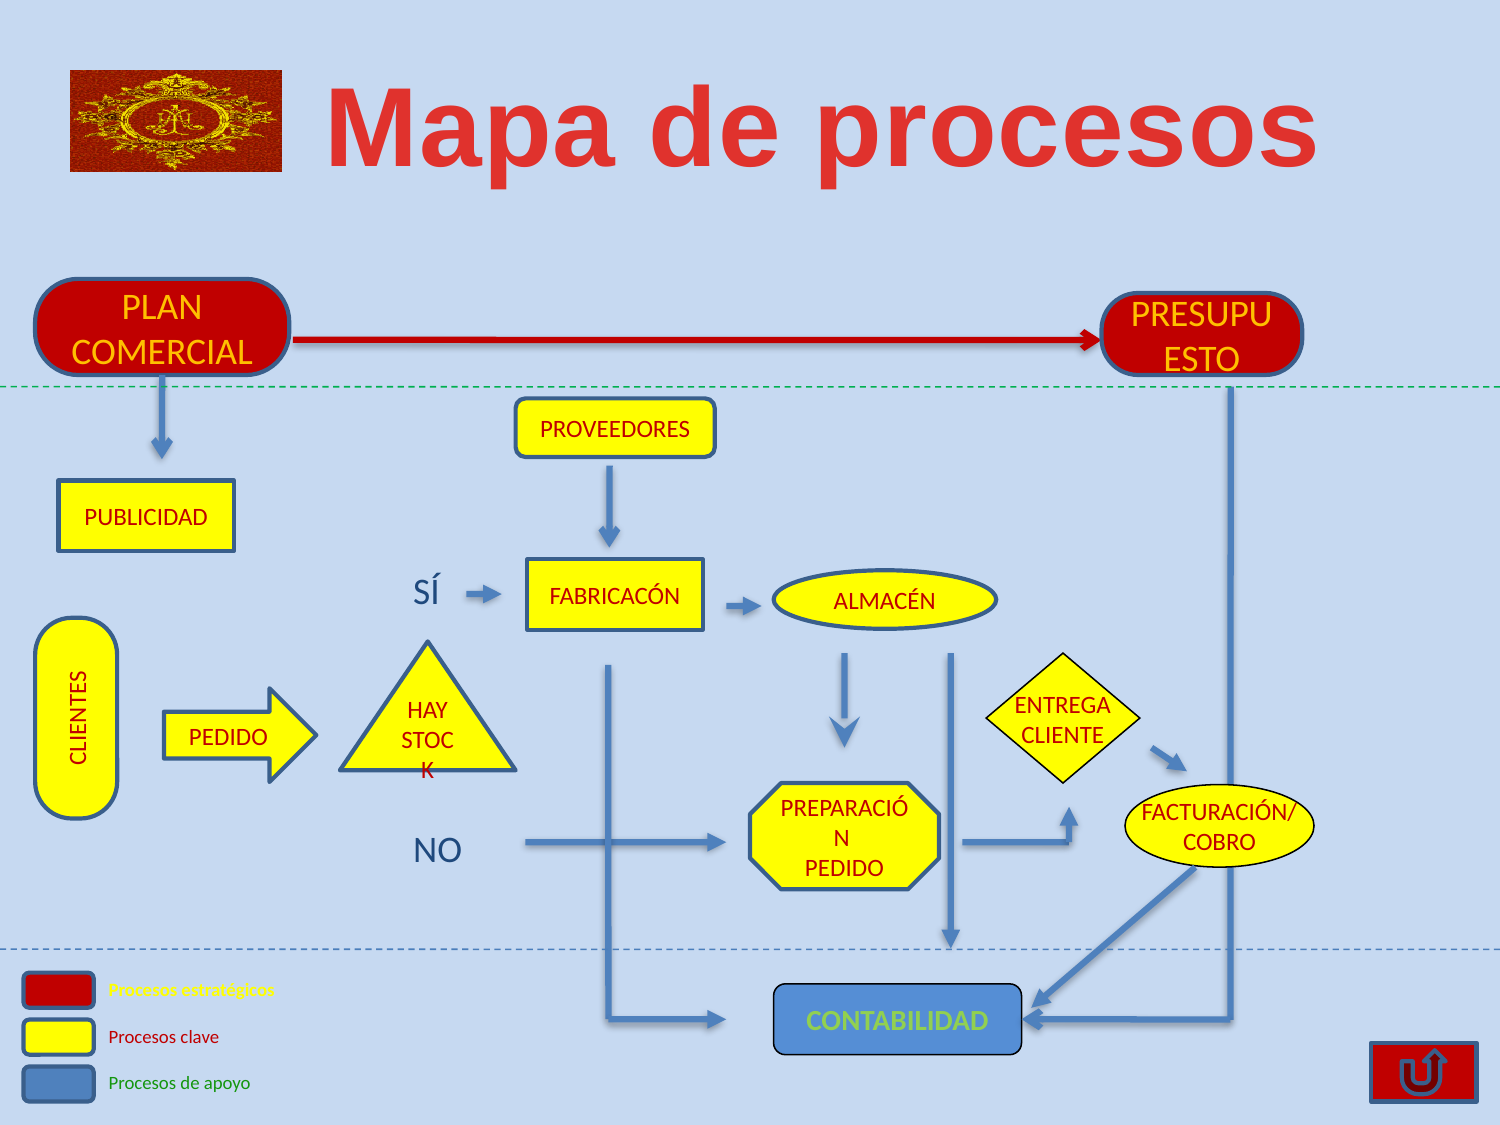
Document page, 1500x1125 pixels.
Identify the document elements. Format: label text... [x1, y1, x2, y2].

text_box ENTREGA CLIENTE [1006, 653, 1120, 701]
text_box [947, 653, 954, 701]
text_box PREPARACIÓN PEDIDO [747, 780, 942, 892]
text_box ENTREGA CLIENTE [986, 713, 1140, 784]
text_box [726, 596, 762, 616]
text_box [962, 839, 1063, 846]
text_box [466, 584, 502, 604]
text_box CONTABILIDAD [773, 983, 1022, 1055]
text_box [525, 839, 600, 846]
text_box NO [398, 817, 528, 877]
text_box Procesos estratégicos [93, 970, 305, 1008]
text_box FACTURACIÓN/ COBRO [1125, 784, 1315, 868]
text_box [1369, 1041, 1479, 1104]
text_box [1149, 745, 1187, 772]
text_box [605, 664, 612, 947]
text_box HAY STOCK [338, 639, 518, 773]
text_box [21, 1064, 93, 1104]
text_box PUBLICIDAD [56, 478, 236, 553]
text_box [841, 653, 848, 719]
text_box [616, 832, 727, 852]
text_box [941, 713, 961, 947]
text_box [608, 1009, 727, 1029]
text_box Procesos de apoyo [93, 1063, 282, 1102]
text_box CLIENTES [33, 615, 120, 821]
text_box [21, 1017, 93, 1057]
text_box [828, 716, 861, 748]
text_box PEDIDO [161, 686, 319, 784]
text_box [1097, 864, 1198, 947]
text_box [1031, 957, 1096, 1008]
text_box ALMACÉN [771, 568, 999, 631]
text_box PLAN COMERCIAL [32, 276, 292, 378]
text_box SÍ [398, 559, 504, 620]
text_box [1059, 806, 1079, 843]
picture [70, 70, 282, 173]
text_box Procesos clave [93, 1016, 282, 1055]
text_box Mapa de procesos [309, 46, 1338, 197]
text_box PRESUPUESTO [1099, 290, 1305, 378]
text_box [21, 970, 93, 1010]
text_box PROVEEDORES [513, 396, 717, 460]
text_box [605, 957, 612, 1019]
text_box FABRICACÓN [525, 557, 705, 632]
